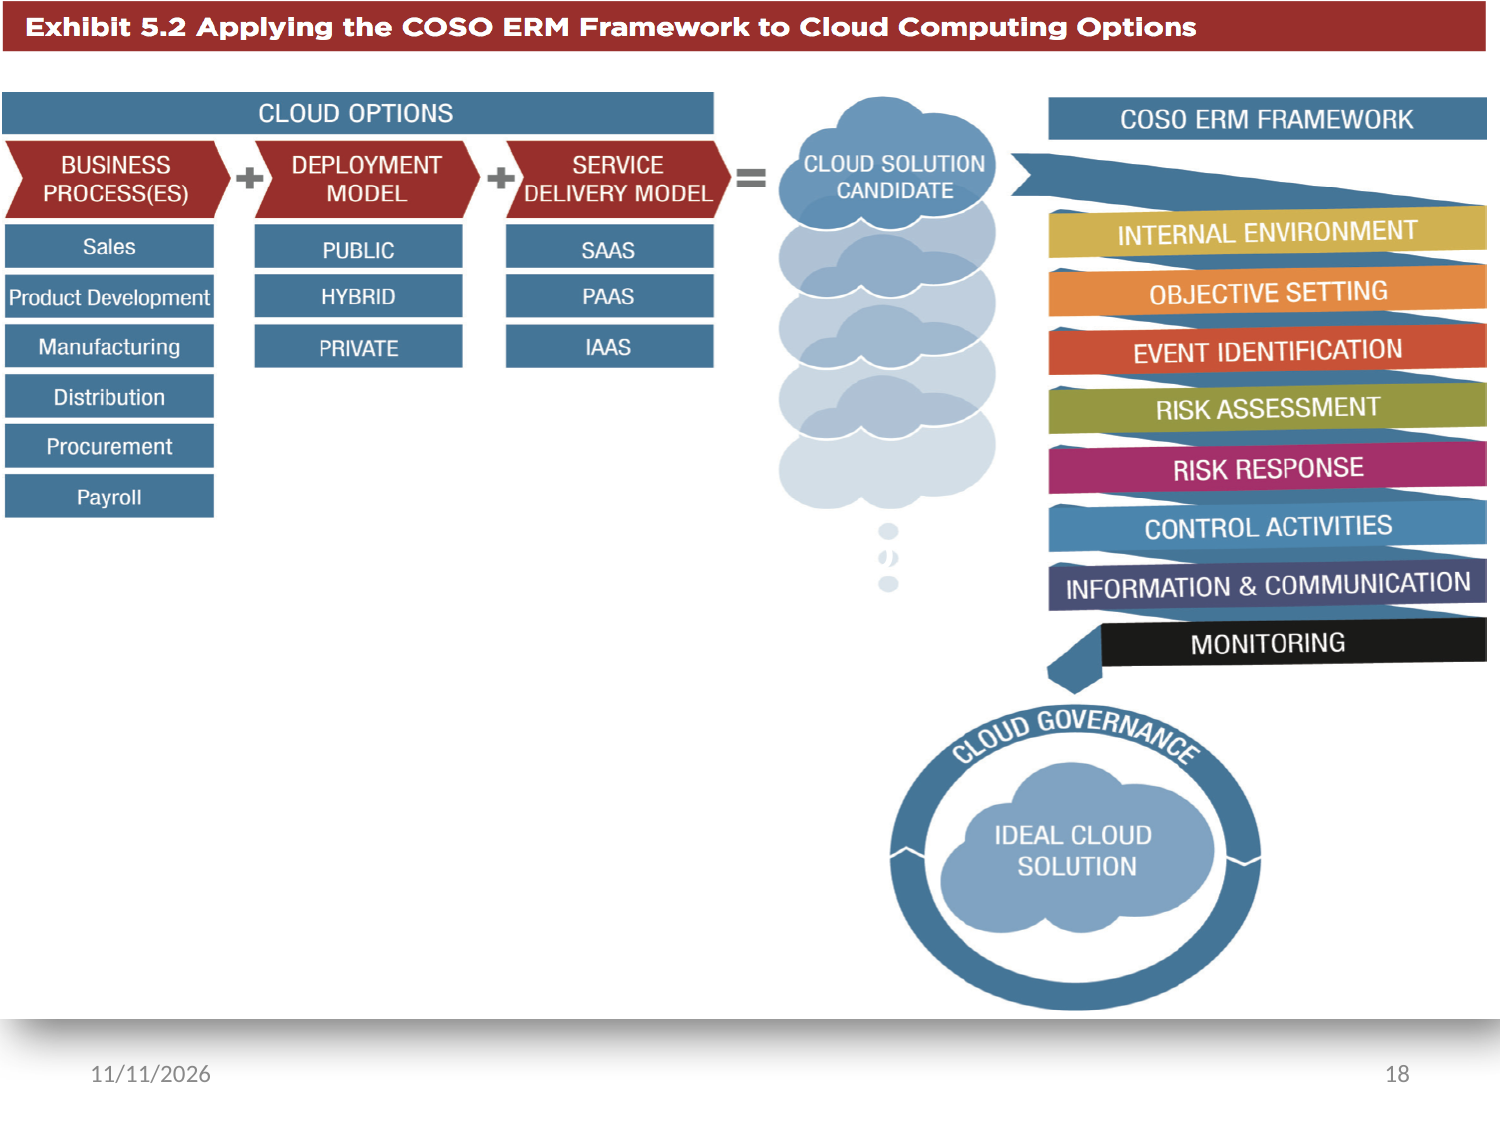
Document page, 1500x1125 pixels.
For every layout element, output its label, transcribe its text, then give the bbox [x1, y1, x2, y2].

slide_number 18 [1074, 1068, 1425, 1103]
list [0, 0, 1500, 1019]
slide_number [75, 1068, 425, 1103]
